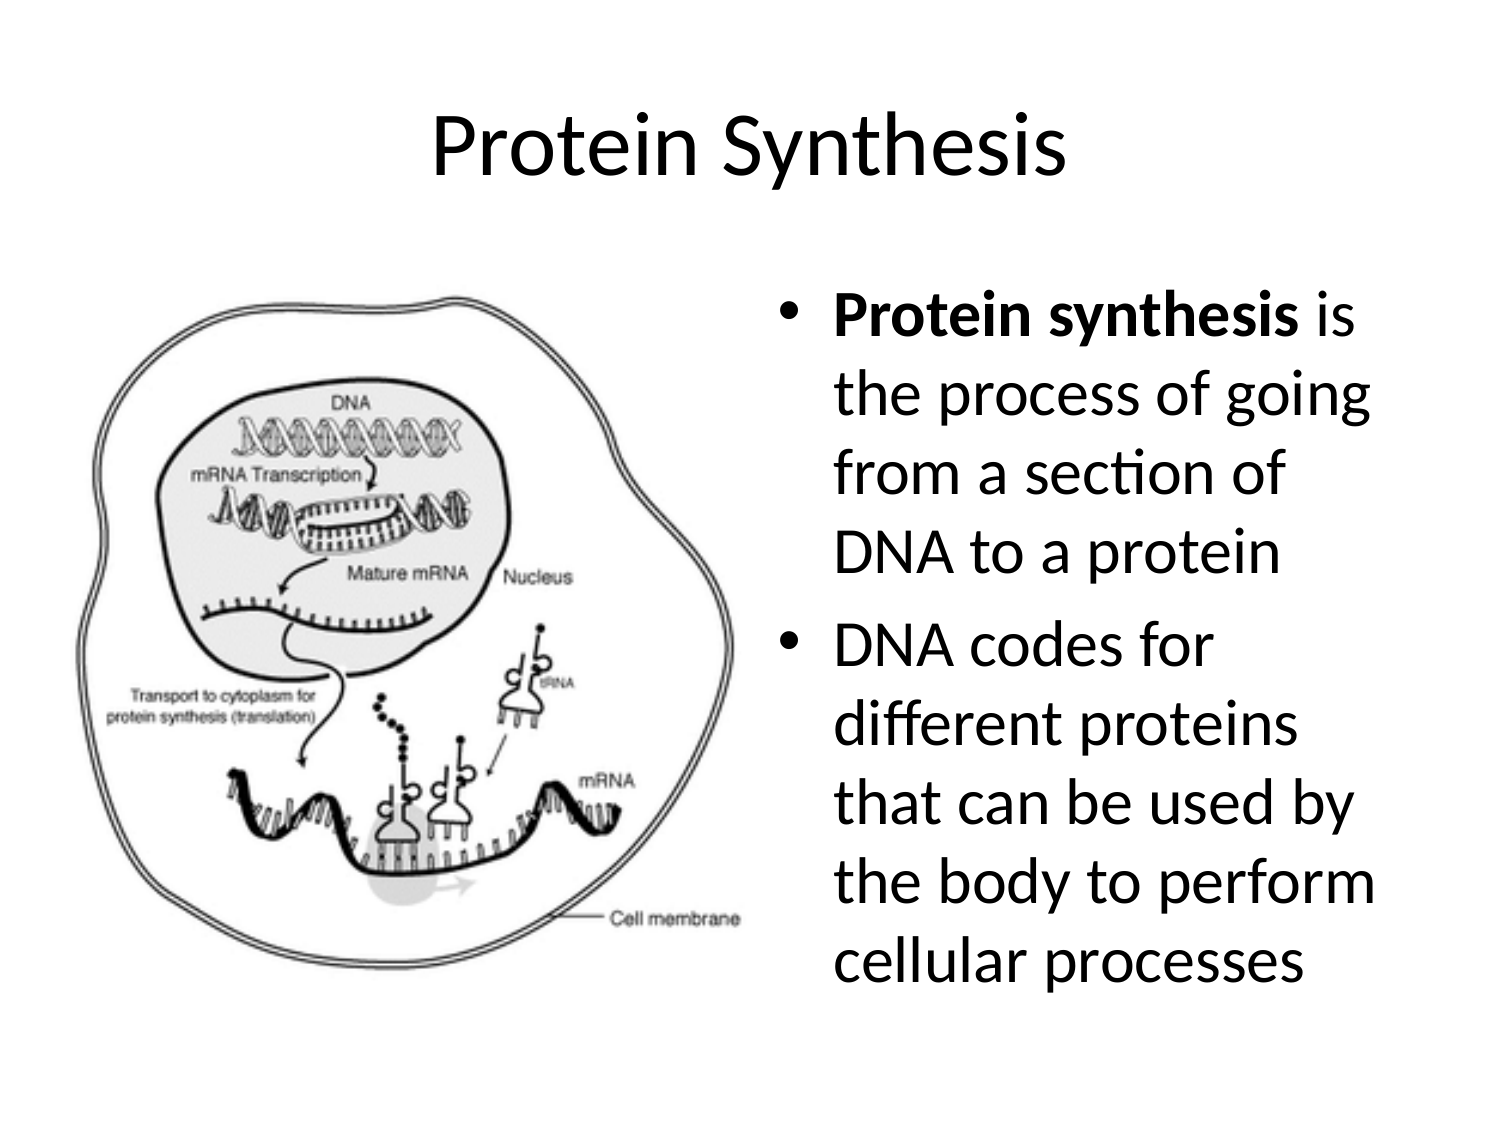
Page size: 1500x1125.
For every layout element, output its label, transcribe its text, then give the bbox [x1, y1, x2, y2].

title Protein Synthesis [75, 45, 1425, 233]
picture [49, 262, 769, 988]
list Protein synthesis is the process of going from a section of DNA to a protein DNA codes for different proteins that can be used by the body to perform cellular processes [762, 262, 1425, 1005]
